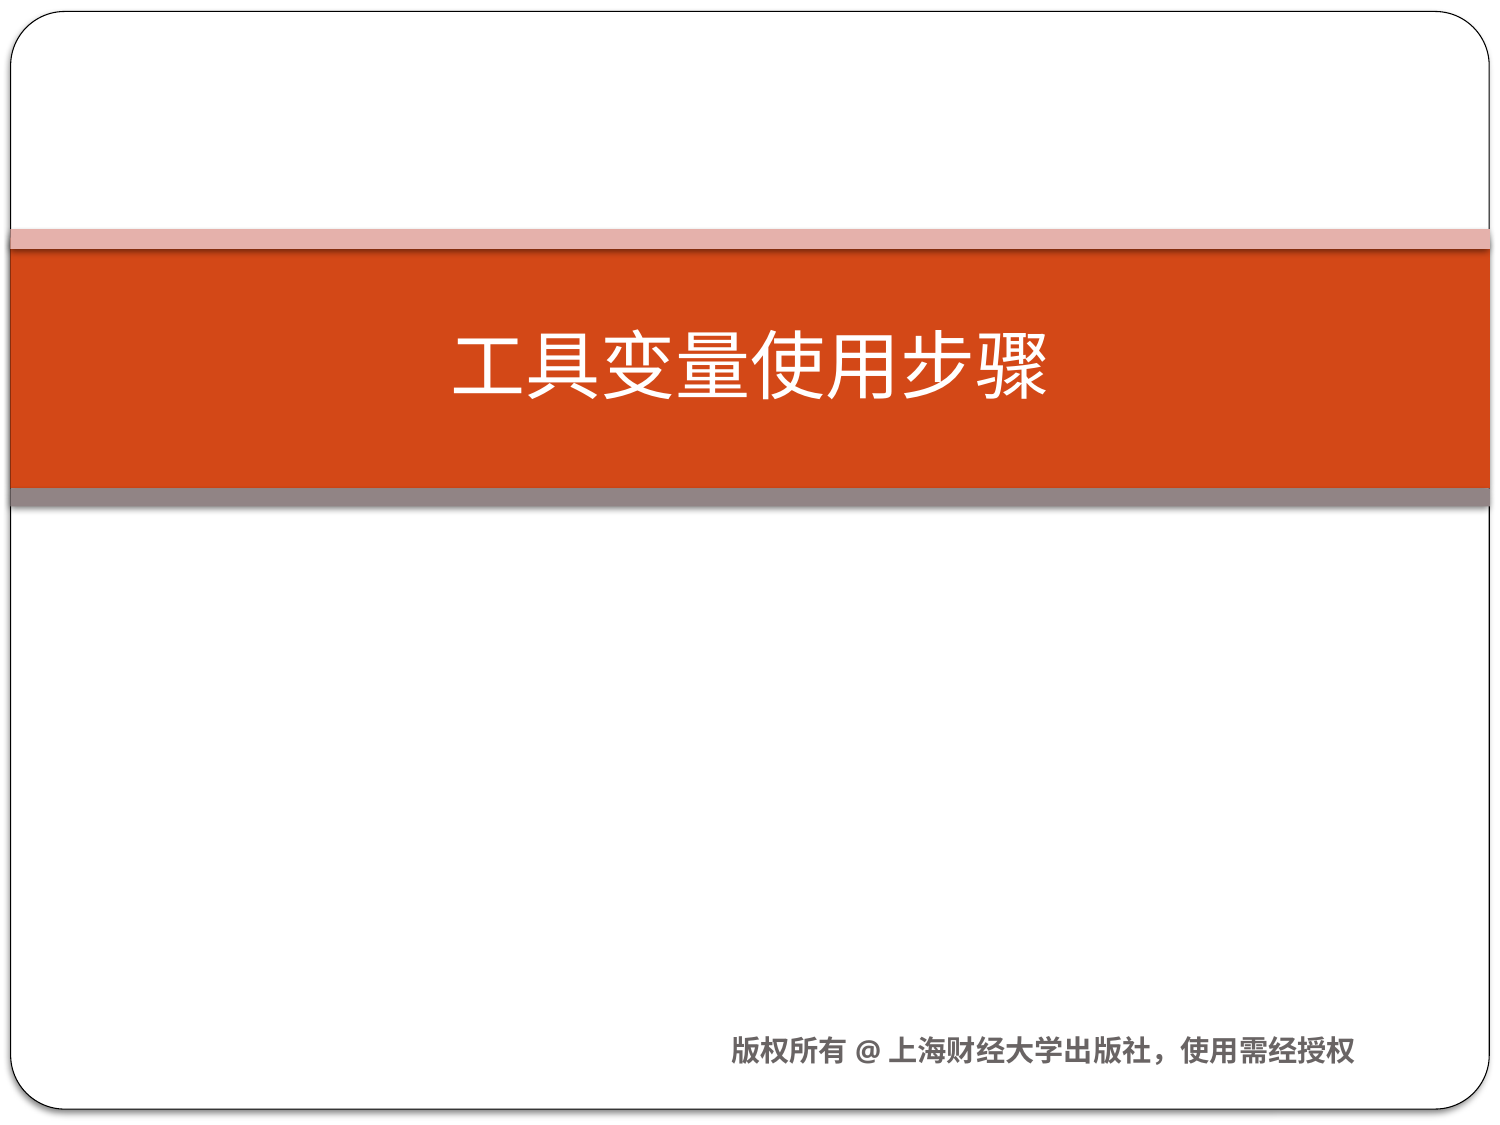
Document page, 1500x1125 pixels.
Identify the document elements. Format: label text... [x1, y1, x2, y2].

footer 版权所有@上海财经大学出版社，使用需经授权 [612, 1012, 1475, 1088]
title 工具变量使用步骤 [75, 247, 1425, 489]
